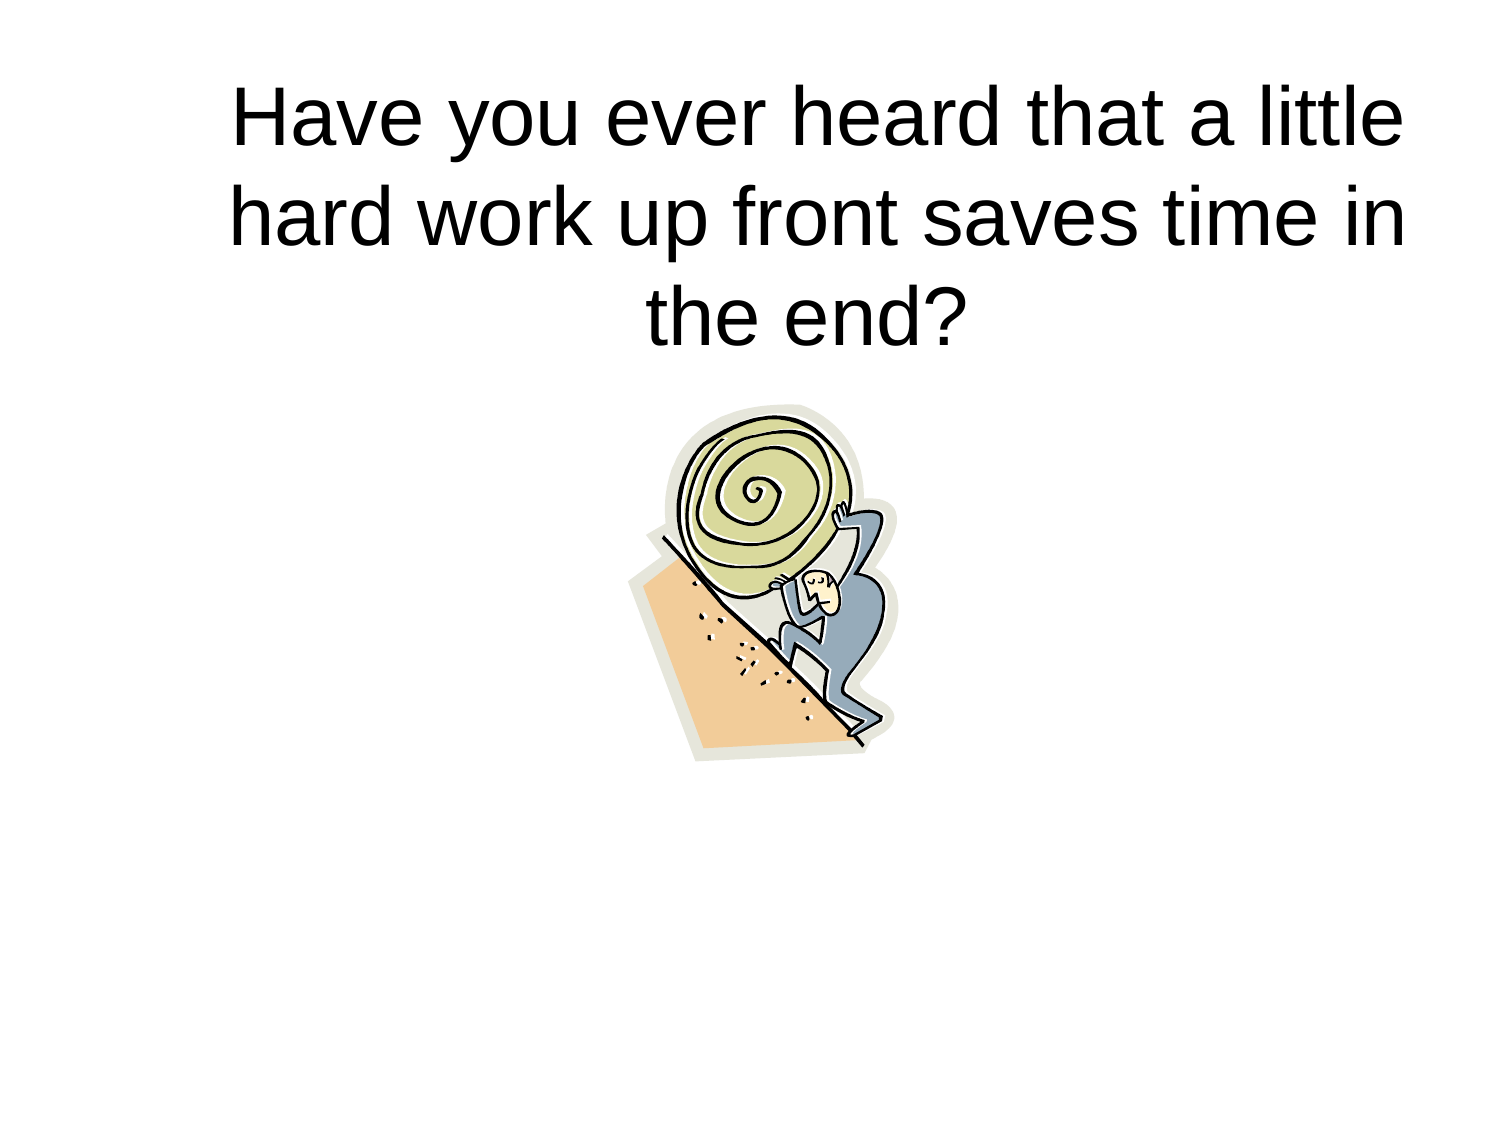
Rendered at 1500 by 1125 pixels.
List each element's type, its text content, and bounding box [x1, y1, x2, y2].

title Have you ever heard that a little hard work up front saves time in the end? [212, 87, 1425, 538]
picture [627, 399, 903, 766]
